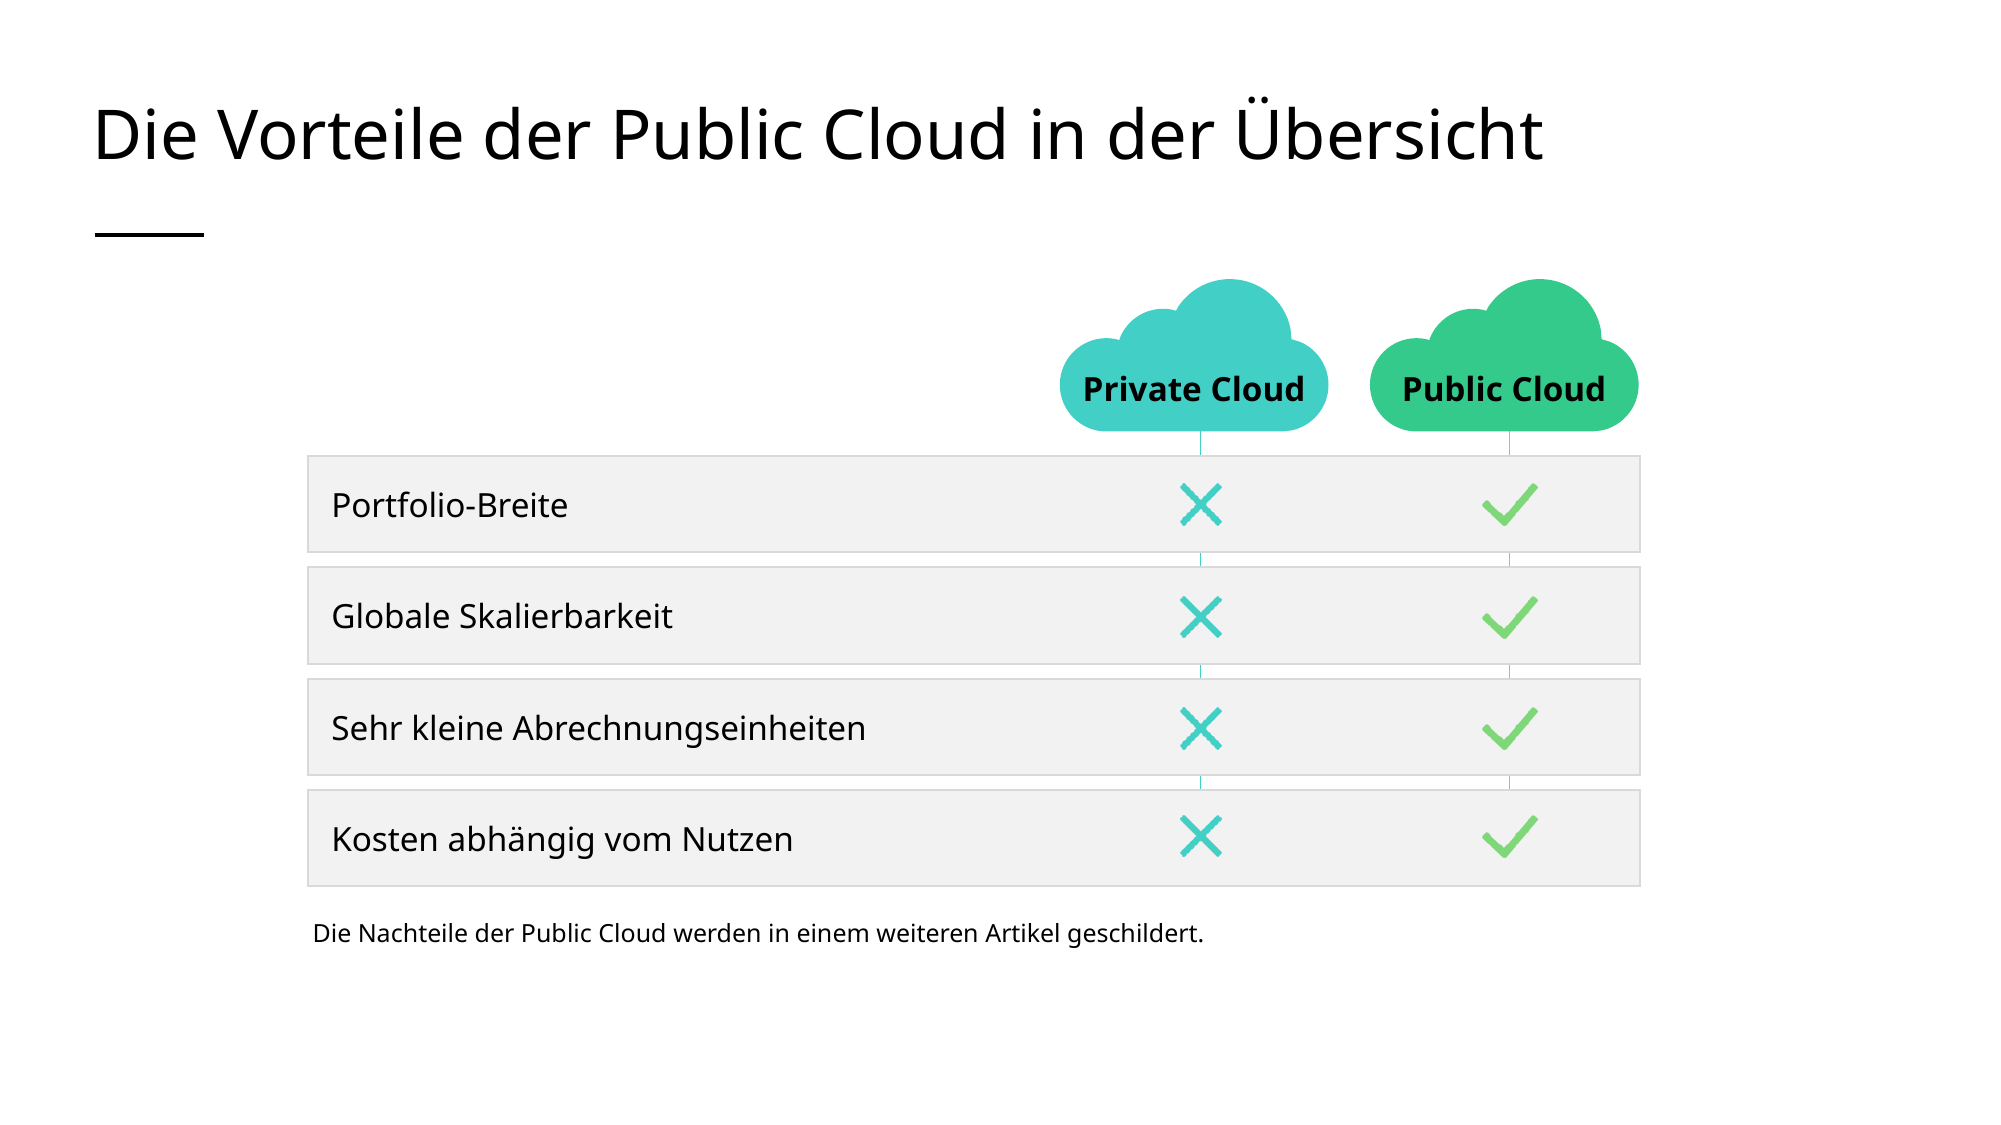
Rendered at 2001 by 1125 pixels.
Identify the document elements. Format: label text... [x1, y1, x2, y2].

picture [1465, 463, 1554, 551]
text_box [307, 456, 1641, 886]
picture [1465, 575, 1554, 664]
picture [1465, 686, 1554, 775]
picture [1162, 465, 1239, 543]
picture [1162, 578, 1239, 655]
title Die Vorteile der Public Cloud in der Übersicht [77, 67, 1803, 197]
picture [1162, 689, 1239, 767]
text_box Die Nachteile der Public Cloud werden in einem weiteren Artikel geschildert. [297, 910, 1221, 956]
picture [1465, 794, 1554, 883]
text_box Public Cloud [1368, 278, 1640, 433]
text_box Private Cloud [1058, 278, 1330, 433]
picture [1162, 797, 1239, 874]
